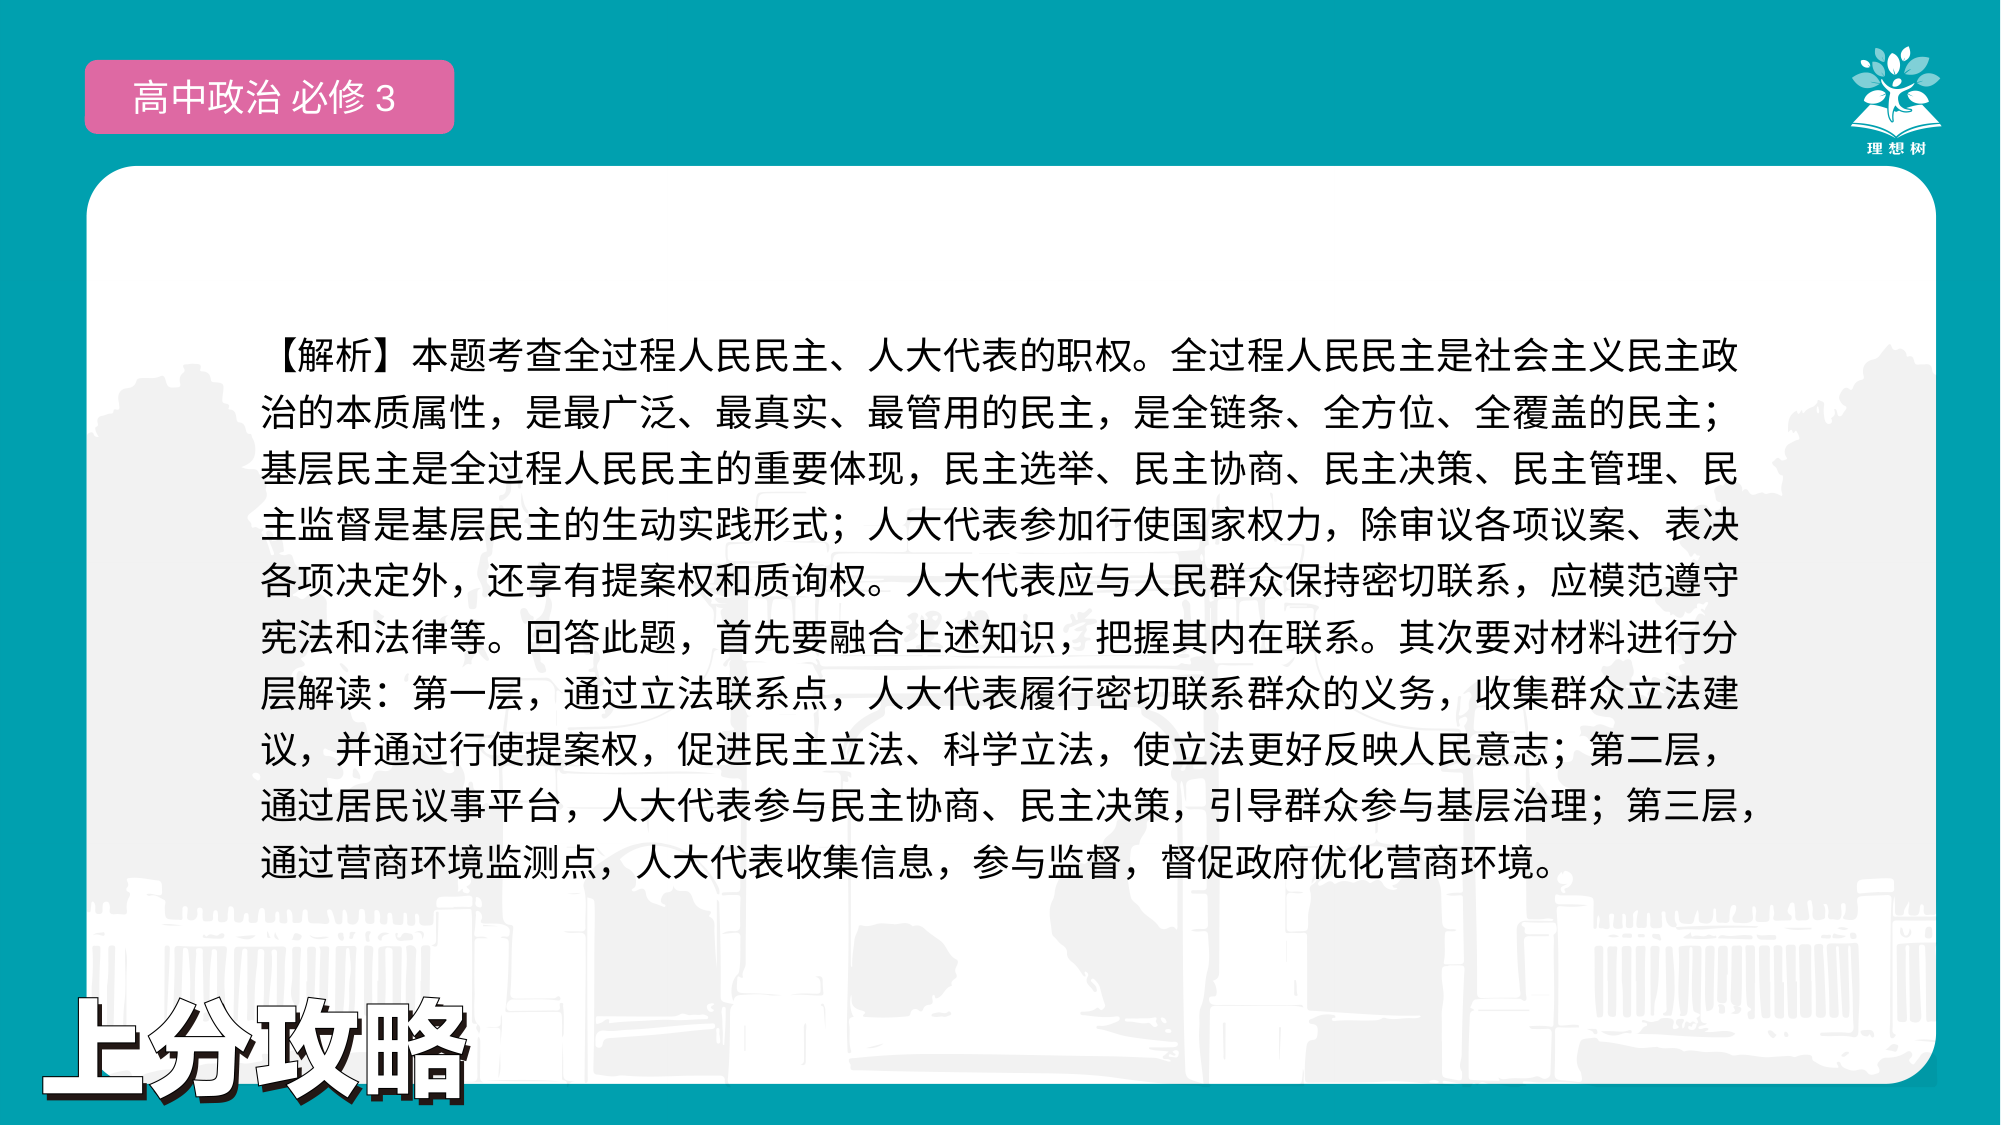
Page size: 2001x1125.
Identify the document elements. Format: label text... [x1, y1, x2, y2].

text_box 高中政治 必修3 [83, 58, 456, 135]
text_box 【解析】本题考查全过程人民民主、人大代表的职权。全过程人民民主是社会主义民主政治的本质属性，是最广泛、最真实、最管用的民主，是全链条、全方位、全覆盖的民主；基层民主是全过程人民民主的重要体现，民主选举、民主协商、民主决策、民主管理、民主监督是基层民主的生动实践形式；人大代表参加行使国家权力，除审议各项议案、表决各项决定外，还享有提案权和质询权。人大代表应与人民群众保持密切联系，应模范遵守宪法和法律等。回答此题，首先要融合上述知识，把握其内在联系。其次要对材料进行分层解读：第一层，通过立法联系点，人大代表履行密切联系群众的义务，收集群众立法建议，并通过行使提案权，促进民主立法、科学立法，使立法更好反映人民意志；第二层，通过居民议事平台，人大代表参与民主协商、民主决策，引导群众参与基层治理；第三层，通过营商环境监测点，人大代表收集信息，参与监督，督促政府优化营商环境。 [245, 313, 1755, 813]
picture [0, 0, 2001, 1125]
